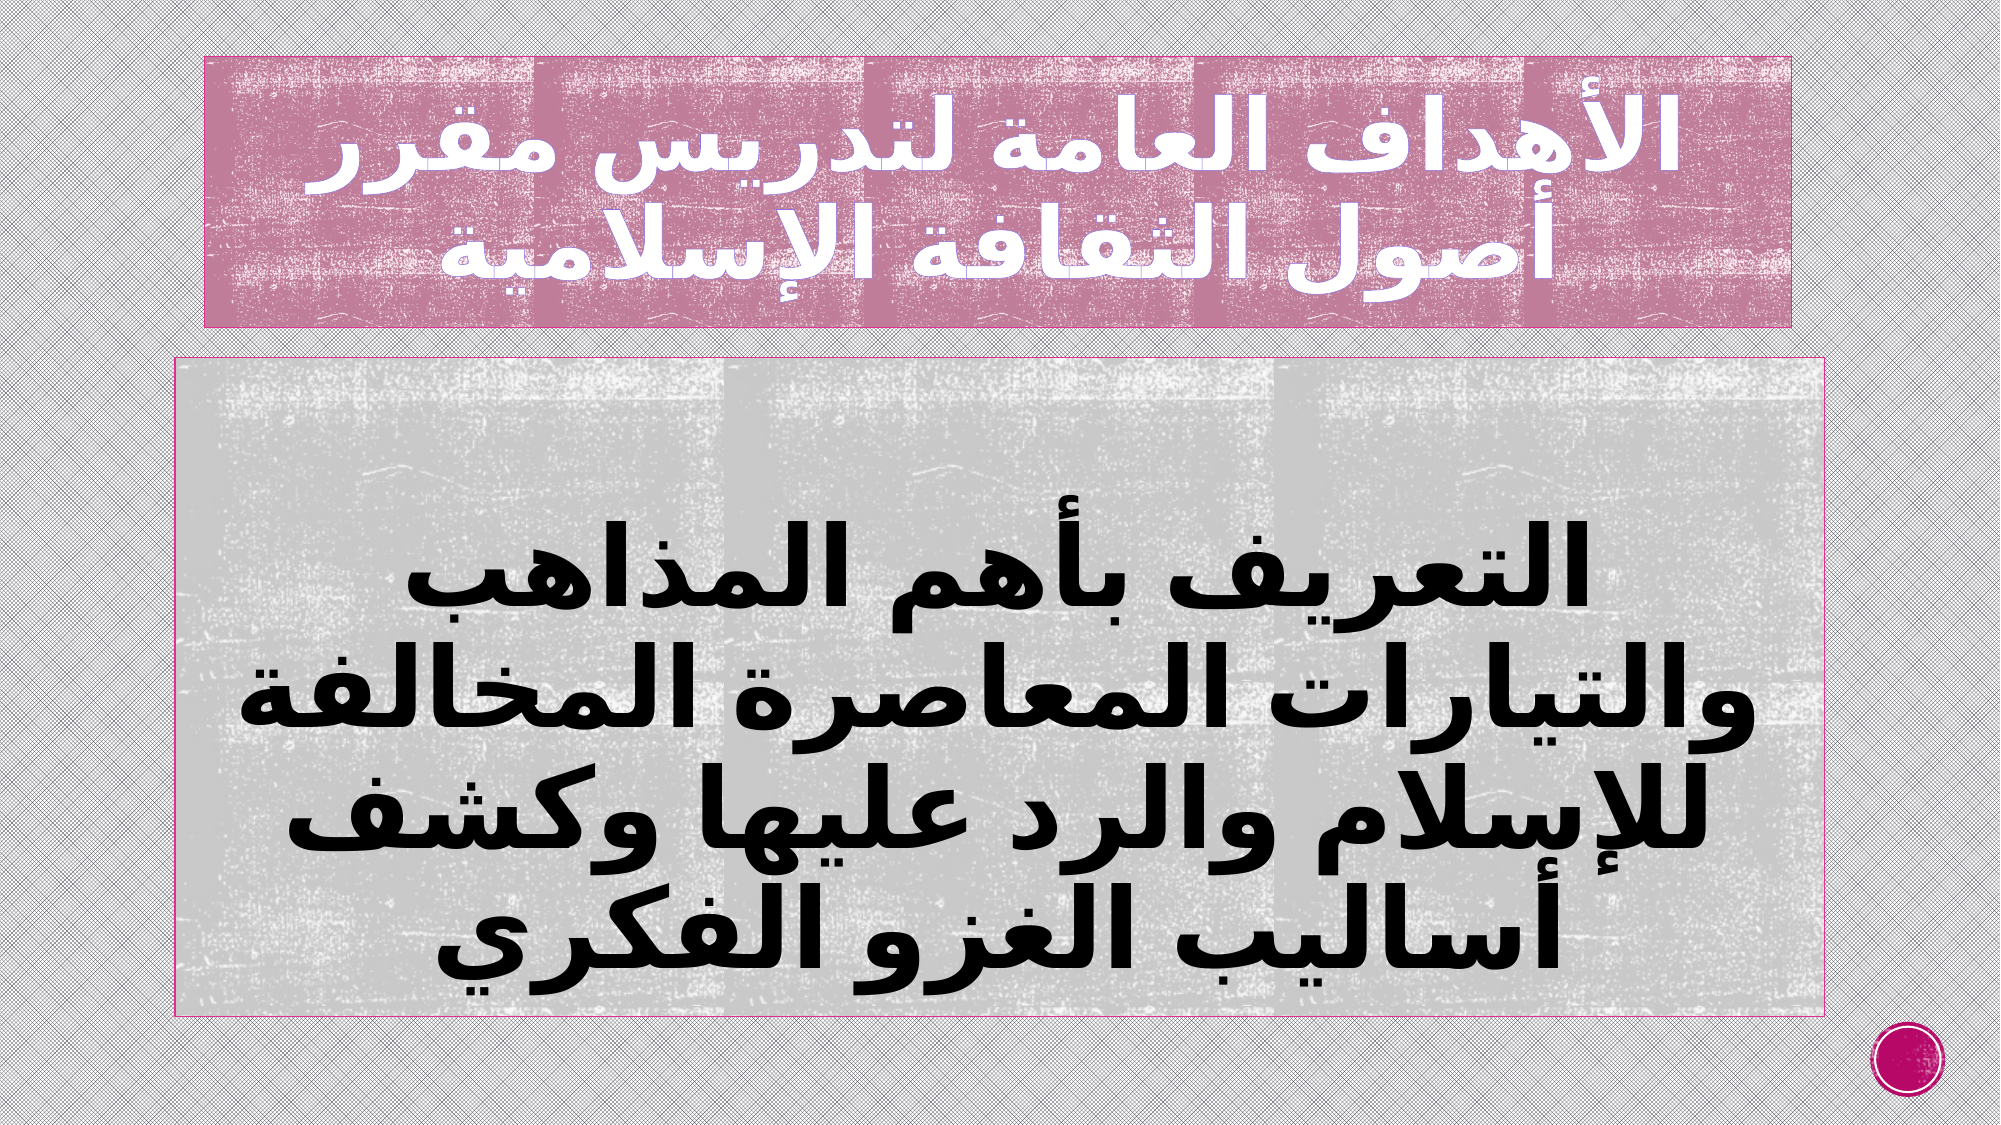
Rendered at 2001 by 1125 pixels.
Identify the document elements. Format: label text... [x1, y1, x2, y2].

title الأهداف العامة لتدريس مقرر أصول الثقافة الإسلامية [204, 56, 1792, 328]
list التعريف بأهم المذاهب والتيارات المعاصرة المخالفة للإسلام والرد عليها وكشف أساليب الغزو الفكري [174, 357, 1825, 1017]
